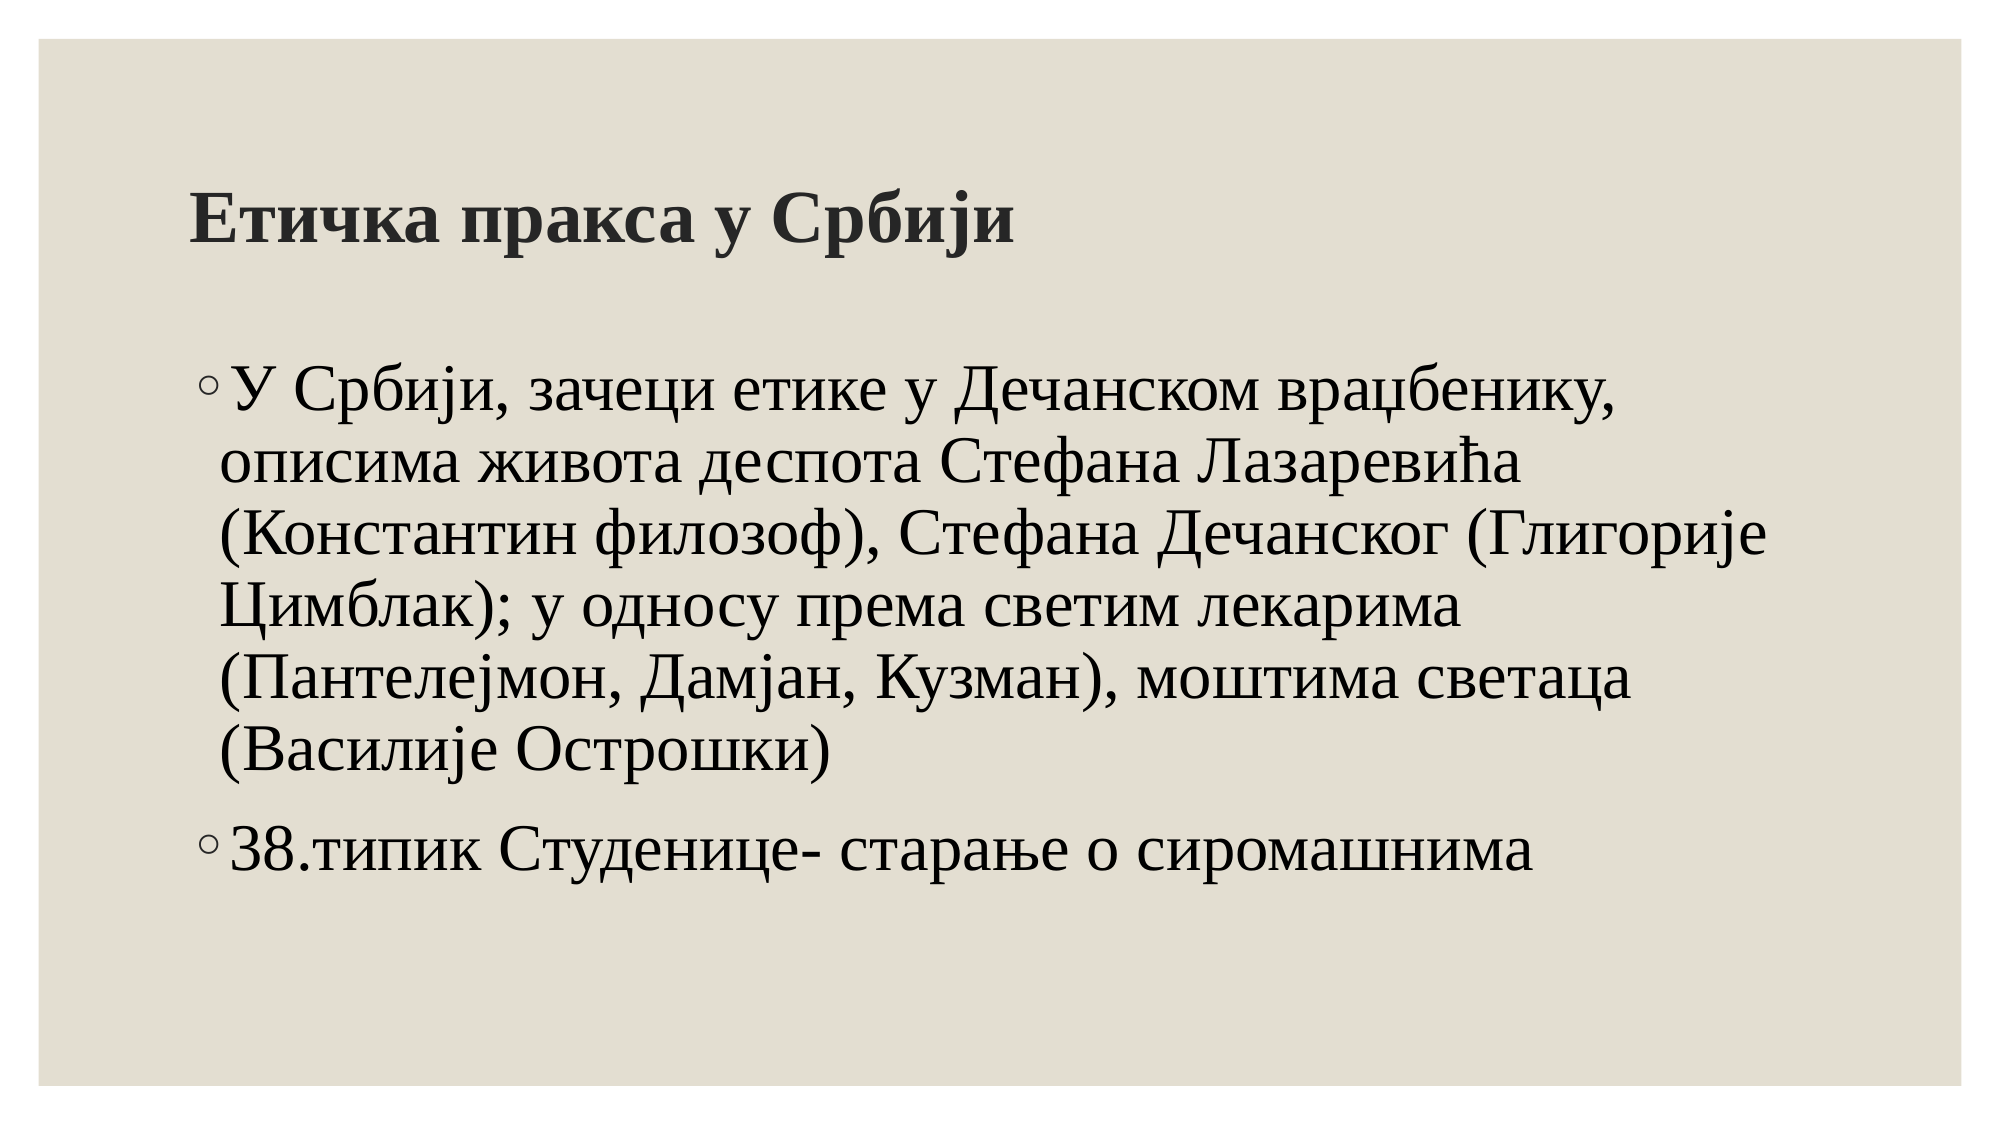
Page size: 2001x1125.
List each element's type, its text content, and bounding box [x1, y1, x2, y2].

title Етичка пракса у Србији [174, 105, 1825, 331]
list У Србији, зачеци етике у Дечанском враџбенику, описима живота деспота Стефана Лазаревића (Константин филозоф), Стефана Дечанског (Глигорије Цимблак); у односу према светим лекарима (Пантелејмон, Дамјан, Кузман), моштима светаца (Василије Острошки) 38.типик Студеницe- старање о сиромашнимa [174, 345, 1825, 990]
